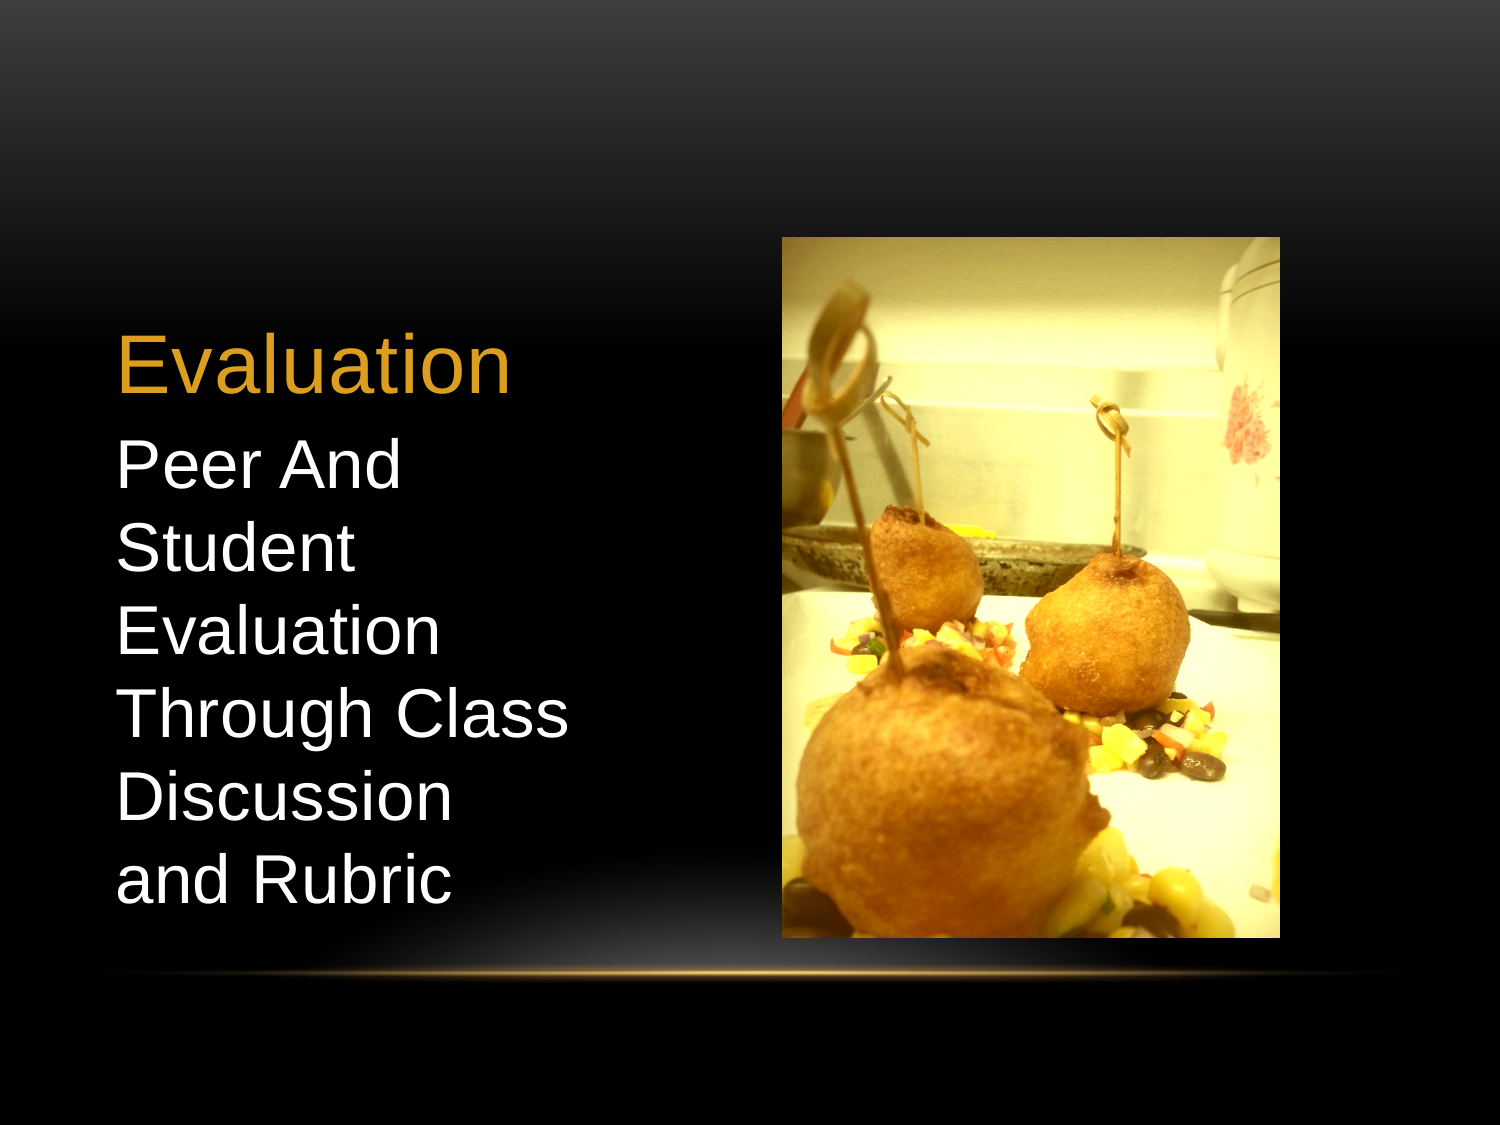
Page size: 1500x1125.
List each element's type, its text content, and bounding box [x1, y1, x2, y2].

title Evaluation [100, 237, 588, 417]
list Peer And Student Evaluation Through Class Discussion and Rubric [100, 417, 588, 938]
picture [0, 0, 1500, 1125]
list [782, 237, 1280, 938]
